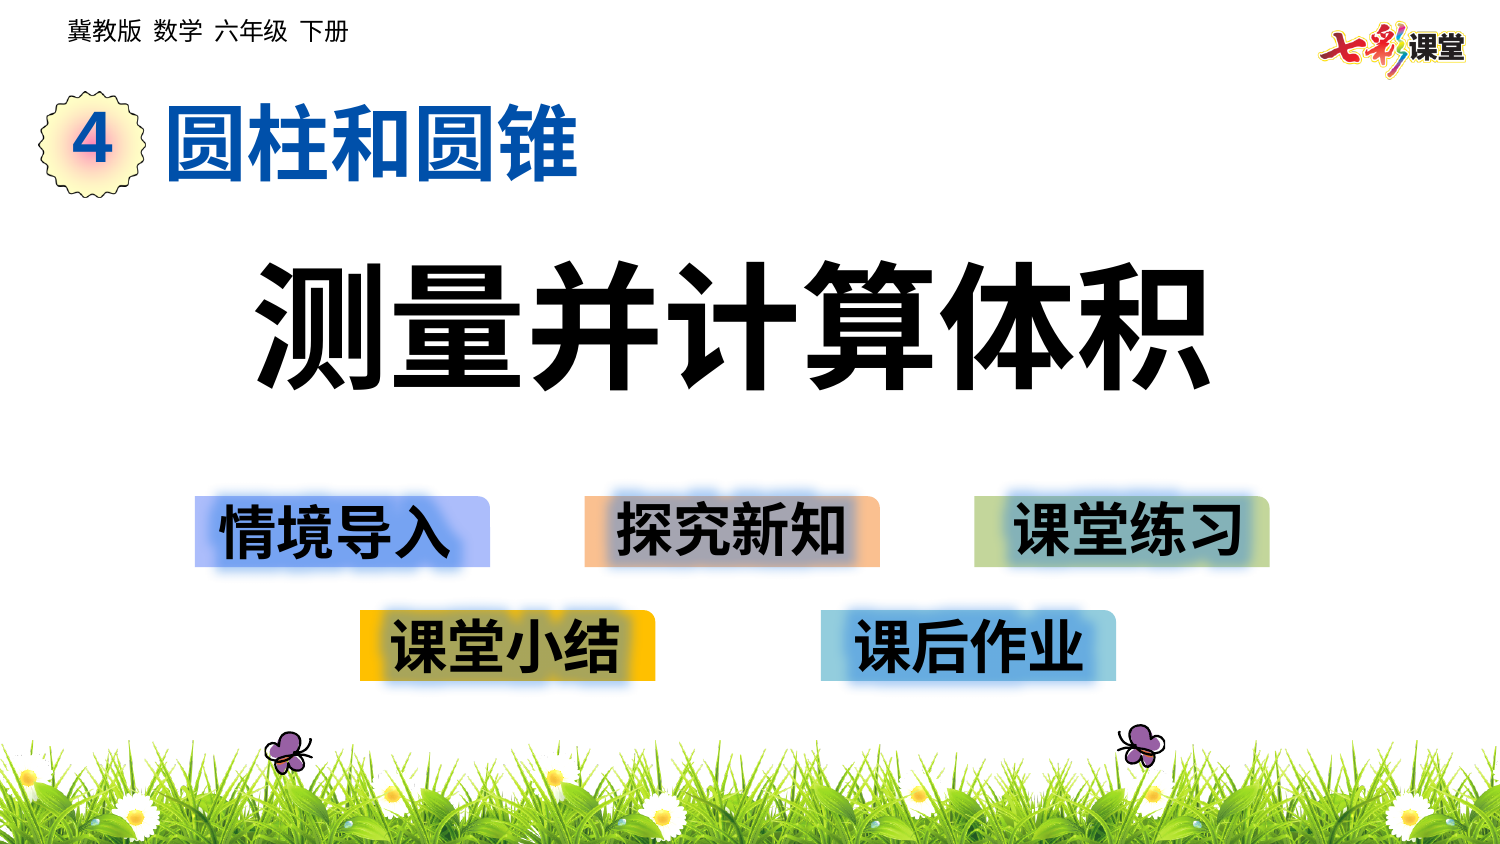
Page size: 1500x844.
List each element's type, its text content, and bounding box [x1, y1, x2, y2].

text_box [0, 0, 573, 70]
text_box 课堂小结 [370, 598, 642, 693]
text_box 探究新知 [596, 481, 868, 575]
text_box 情境导入 [199, 484, 472, 579]
text_box 课堂练习 [993, 481, 1266, 575]
picture [1316, 20, 1468, 80]
text_box 圆柱和圆锥 [152, 85, 592, 197]
text_box 课后作业 [833, 598, 1106, 693]
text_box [37, 81, 146, 198]
picture [0, 723, 1500, 844]
text_box 测量并计算体积 [240, 235, 1226, 412]
